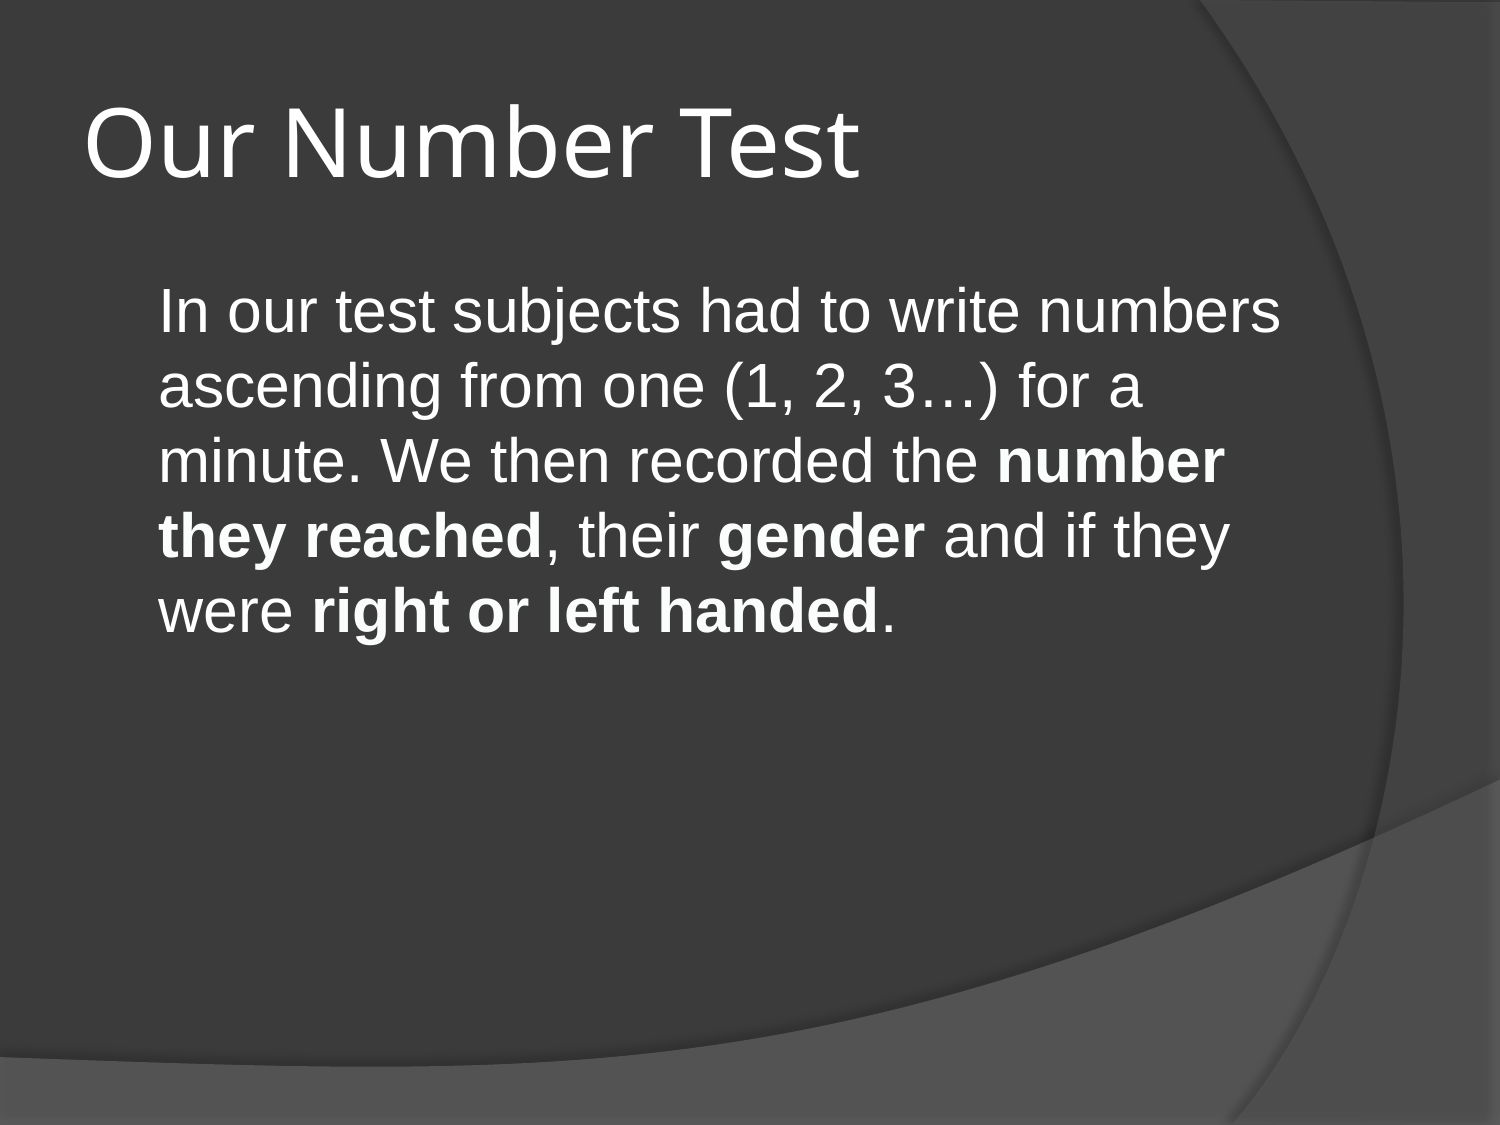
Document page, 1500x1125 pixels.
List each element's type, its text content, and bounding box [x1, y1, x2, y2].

title Our Number Test [75, 45, 1300, 233]
list In our test subjects had to write numbers ascending from one (1, 2, 3…) for a minute. We then recorded the number they reached, their gender and if they were right or left handed. [75, 262, 1300, 1005]
